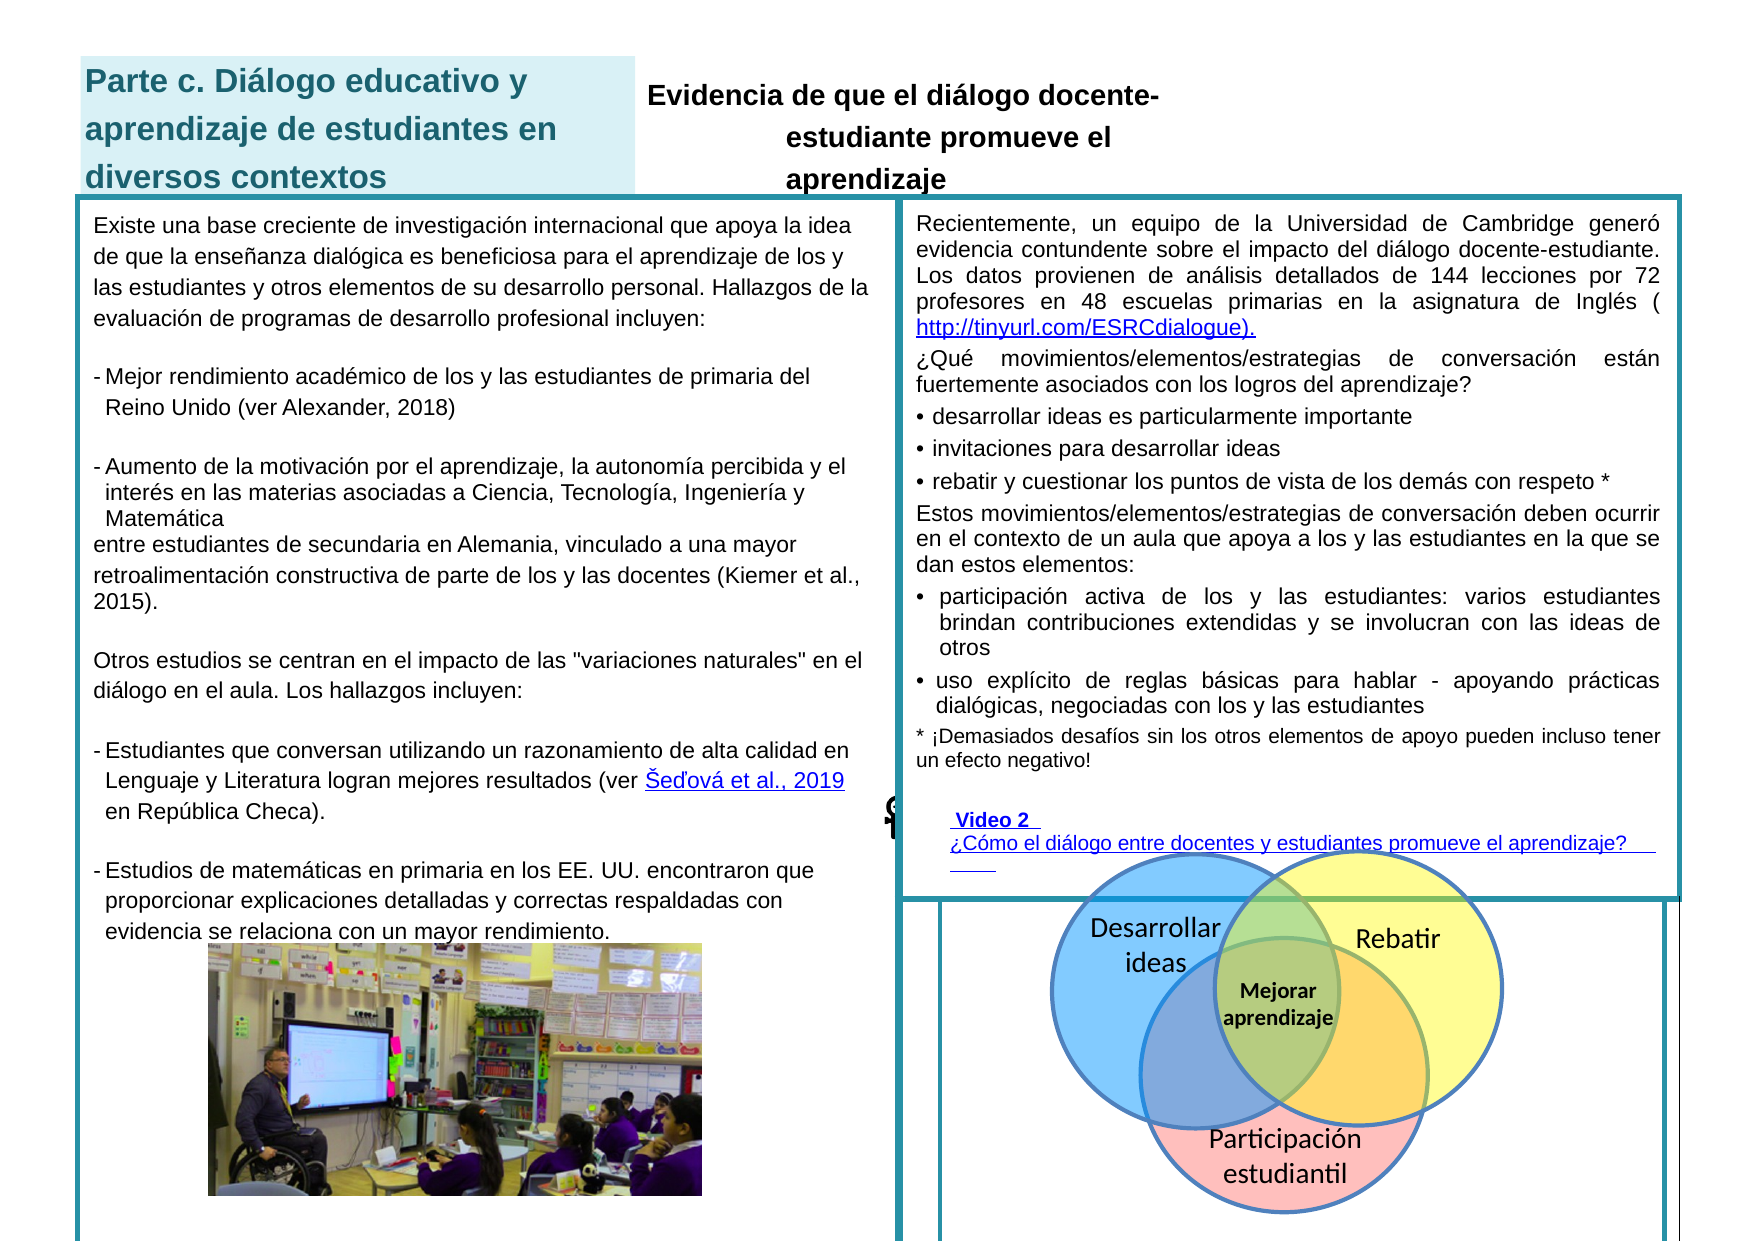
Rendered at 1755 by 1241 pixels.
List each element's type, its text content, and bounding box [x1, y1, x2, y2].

text_box [1192, 1181, 1376, 1213]
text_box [1051, 851, 1503, 1173]
text_box Evidencia de que el diálogo docente- estudiante promueve el aprendizaje [645, 67, 1227, 194]
table_cell [903, 902, 938, 1241]
table_cell [1667, 902, 1679, 1241]
table_header Recientemente, un equipo de la Universidad de Cambridge generó evidencia contundente sobre el impacto del diálogo docente-estudiante. Los datos provienen de análisis detallados de 144 lecciones por 72 profesores en 48 escuelas primarias en la asignatura de Inglés (http://tinyurl.com/ESRCdialogue). ¿Qué movimientos/elementos/estrategias de conversación están fuertemente asociados con los logros del aprendizaje? desarrollar ideas es particularmente importante invitaciones para desarrollar ideas rebatir y cuestionar los puntos de vista de los demás con respeto * Estos movimientos/elementos/estrategias de conversación deben ocurrir en el contexto de un aula que apoya a los y las estudiantes en la que se dan estos elementos: participación activa de los y las estudiantes: varios estudiantes brindan contribuciones extendidas y se involucran con las ideas de otros uso explícito de reglas básicas para hablar - apoyando prácticas dialógicas, negociadas con los y las estudiantes * ¡Demasiados desafíos sin los otros elementos de apoyo pueden incluso tener un efecto negativo! Video 2 ¿Cómo el diálogo entre docentes y estudiantes promueve el aprendizaje? [903, 200, 1677, 896]
text_box Parte c. Diálogo educativo y aprendizaje de estudiantes en diversos contextos [80, 56, 636, 194]
table_header Existe una base creciente de investigación internacional que apoya la idea de que la enseñanza dialógica es beneficiosa para el aprendizaje de los y las estudiantes y otros elementos de su desarrollo personal. Hallazgos de la evaluación de programas de desarrollo profesional incluyen: Mejor rendimiento académico de los y las estudiantes de primaria del Reino Unido (ver Alexander, 2018) Aumento de la motivación por el aprendizaje, la autonomía percibida y el interés en las materias asociadas a Ciencia, Tecnología, Ingeniería y Matemática entre estudiantes de secundaria en Alemania, vinculado a una mayor retroalimentación constructiva de parte de los y las docentes (Kiemer et al., 2015). Otros estudios se centran en el impacto de las "variaciones naturales" en el diálogo en el aula. Los hallazgos incluyen: Estudiantes que conversan utilizando un razonamiento de alta calidad en Lenguaje y Literatura logran mejores resultados (ver Šeďová et al., 2019 en República Checa). Estudios de matemáticas en primaria en los EE. UU. encontraron que proporcionar explicaciones detalladas y correctas respaldadas con evidencia se relaciona con un mayor rendimiento. [80, 200, 895, 1241]
table_cell [942, 902, 1662, 1241]
picture [208, 942, 702, 1196]
